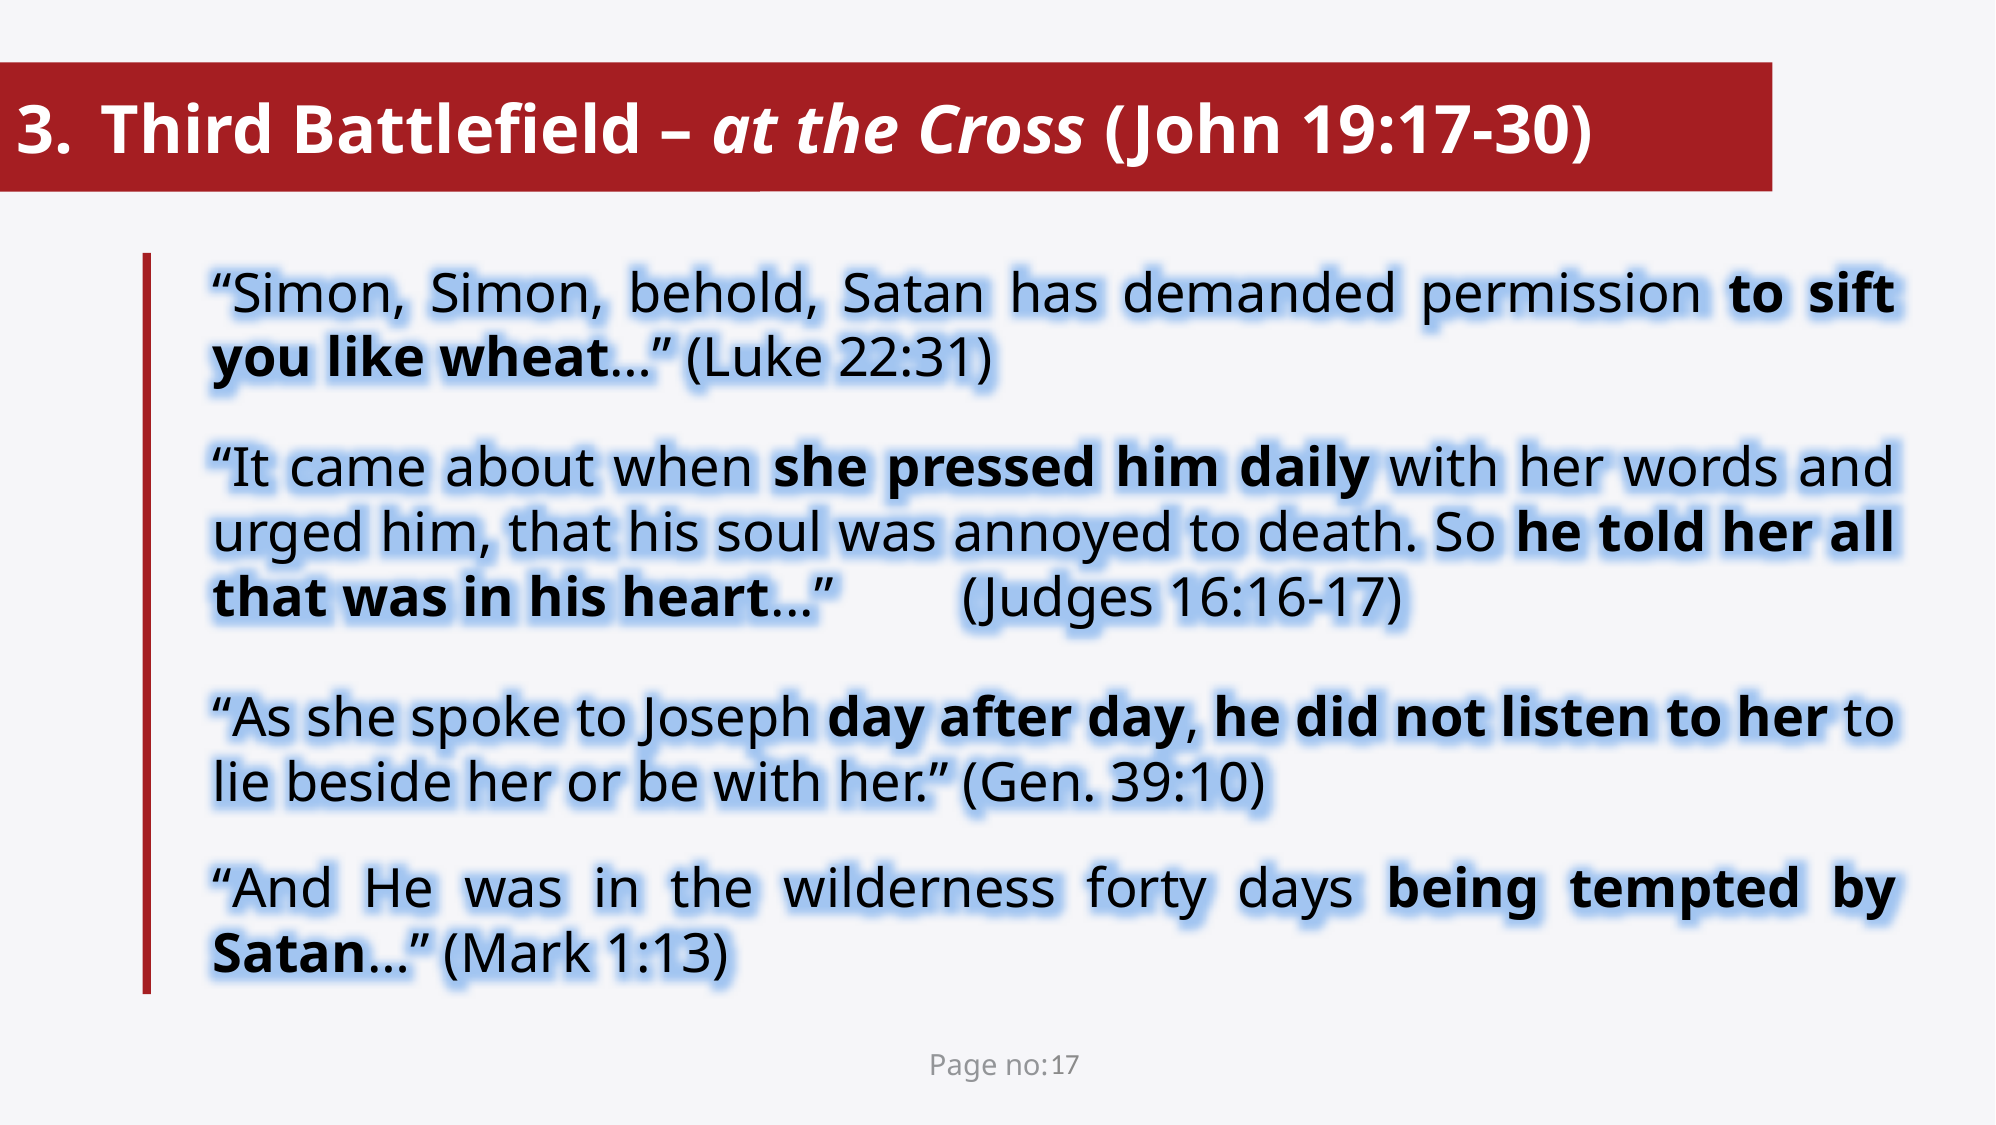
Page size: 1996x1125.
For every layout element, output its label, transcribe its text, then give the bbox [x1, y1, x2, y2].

text_box “And He was in the wilderness forty days being tempted by Satan…” (Mark 1:13) [198, 846, 1911, 991]
text_box “Simon, Simon, behold, Satan has demanded permission to sift you like wheat…” (Luke 22:31) [198, 250, 1911, 396]
text_box “As she spoke to Joseph day after day, he did not listen to her to lie beside her or be with her.” (Gen. 39:10) [198, 674, 1911, 820]
text_box “It came about when she pressed him daily with her words and urged him, that his soul was annoyed to death. So he told her all that was in his heart...” (Judges 16:16-17) [198, 425, 1911, 635]
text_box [1, 62, 1798, 192]
